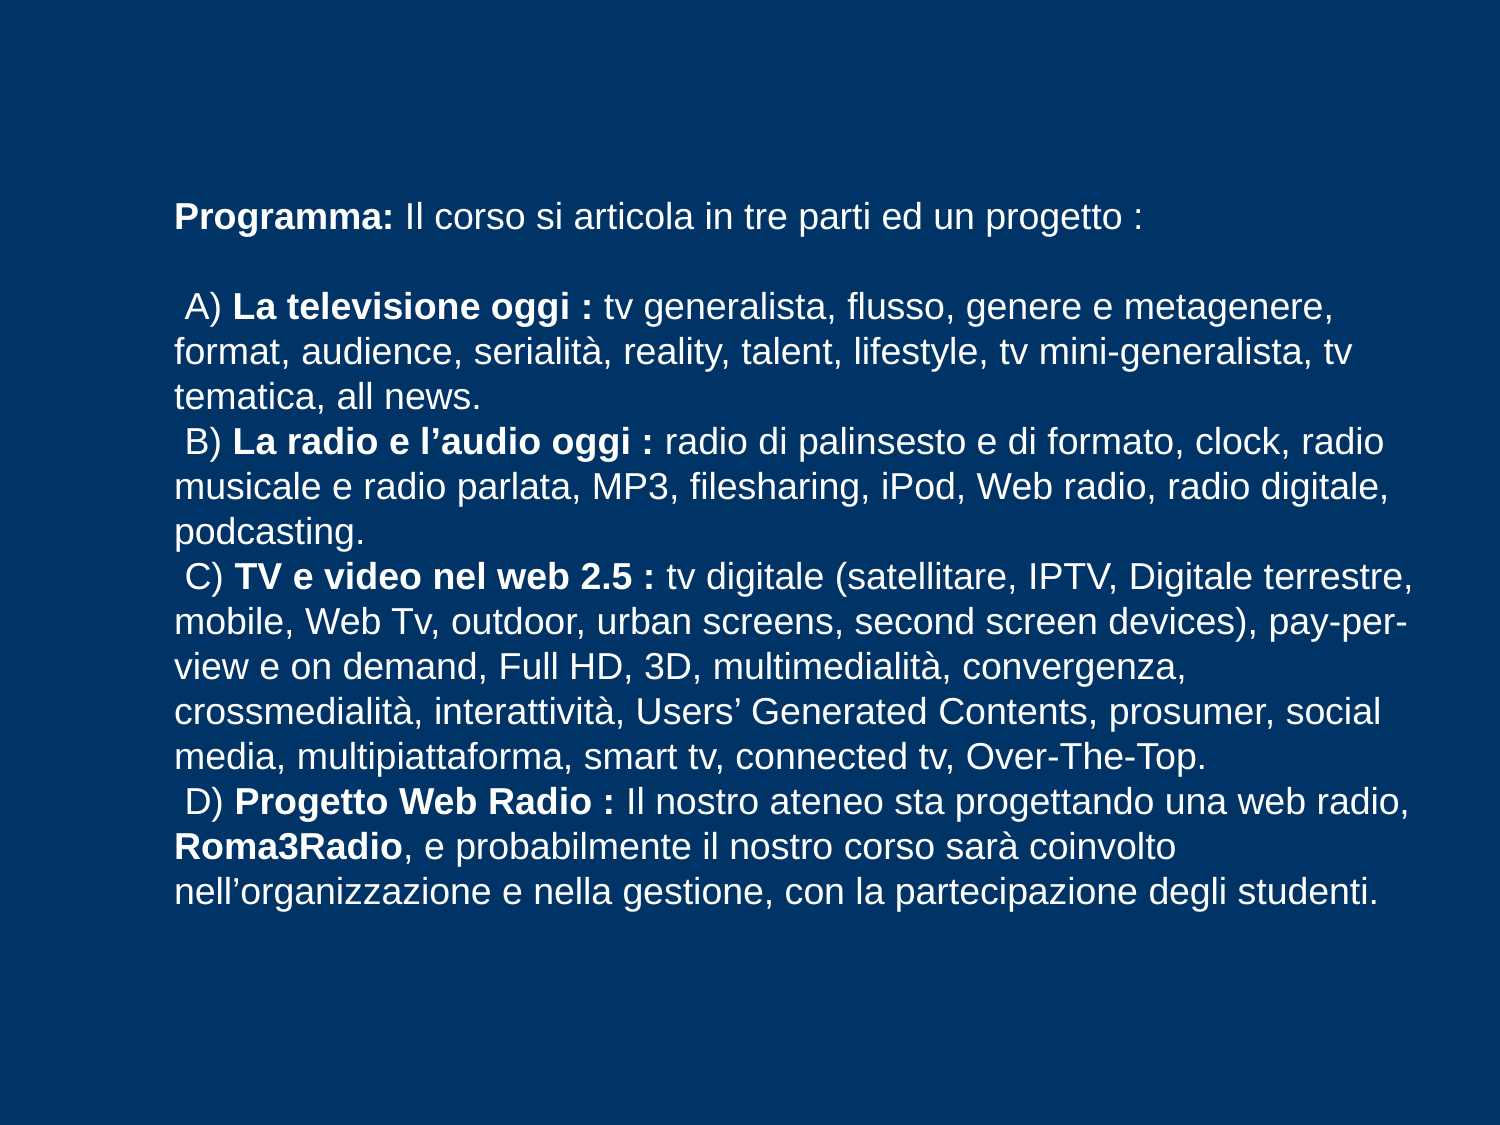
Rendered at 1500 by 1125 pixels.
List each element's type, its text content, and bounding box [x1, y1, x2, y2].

text_box Programma: Il corso si articola in tre parti ed un progetto : A) La televisione oggi : tv generalista, flusso, genere e metagenere, format, audience, serialità, reality, talent, lifestyle, tv mini-generalista, tv tematica, all news. B) La radio e l’audio oggi : radio di palinsesto e di formato, clock, radio musicale e radio parlata, MP3, filesharing, iPod, Web radio, radio digitale, podcasting. C) TV e video nel web 2.5 : tv digitale (satellitare, IPTV, Digitale terrestre, mobile, Web Tv, outdoor, urban screens, second screen devices), pay-per-view e on demand, Full HD, 3D, multimedialità, convergenza, crossmedialità, interattività, Users’ Generated Contents, prosumer, social media, multipiattaforma, smart tv, connected tv, Over-The-Top. D) Progetto Web Radio : Il nostro ateneo sta progettando una web radio, Roma3Radio, e probabilmente il nostro corso sarà coinvolto nell’organizzazione e nella gestione, con la partecipazione degli studenti. [159, 184, 1459, 965]
